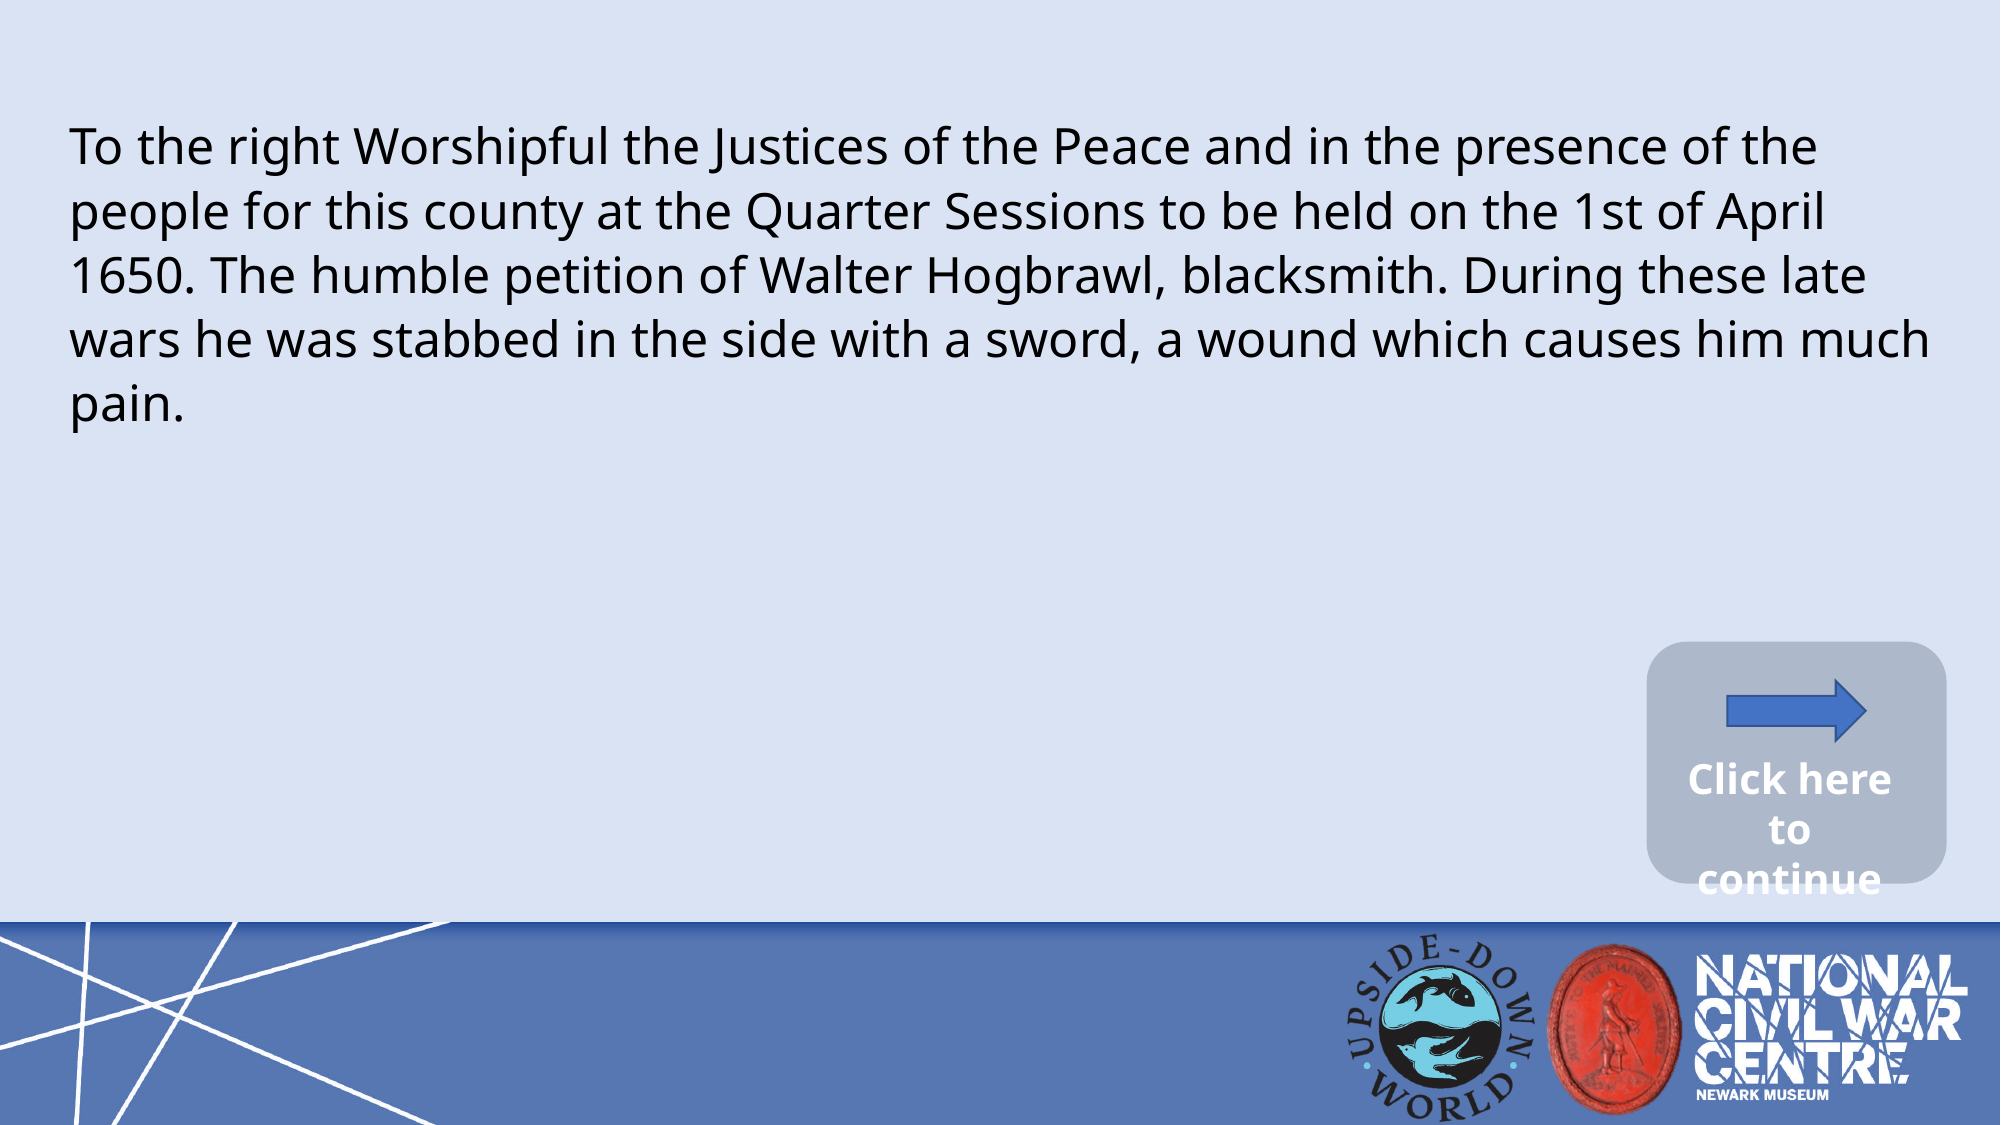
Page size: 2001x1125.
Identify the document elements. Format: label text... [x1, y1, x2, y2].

text_box To the right Worshipful the Justices of the Peace and in the presence of the people for this county at the Quarter Sessions to be held on the 1st of April 1650. The humble petition of Walter Hogbrawl, blacksmith. During these late wars he was stabbed in the side with a sword, a wound which causes him much pain. [54, 38, 1969, 440]
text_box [1646, 641, 1947, 884]
picture [0, 922, 2000, 1125]
text_box [1622, 616, 1970, 901]
